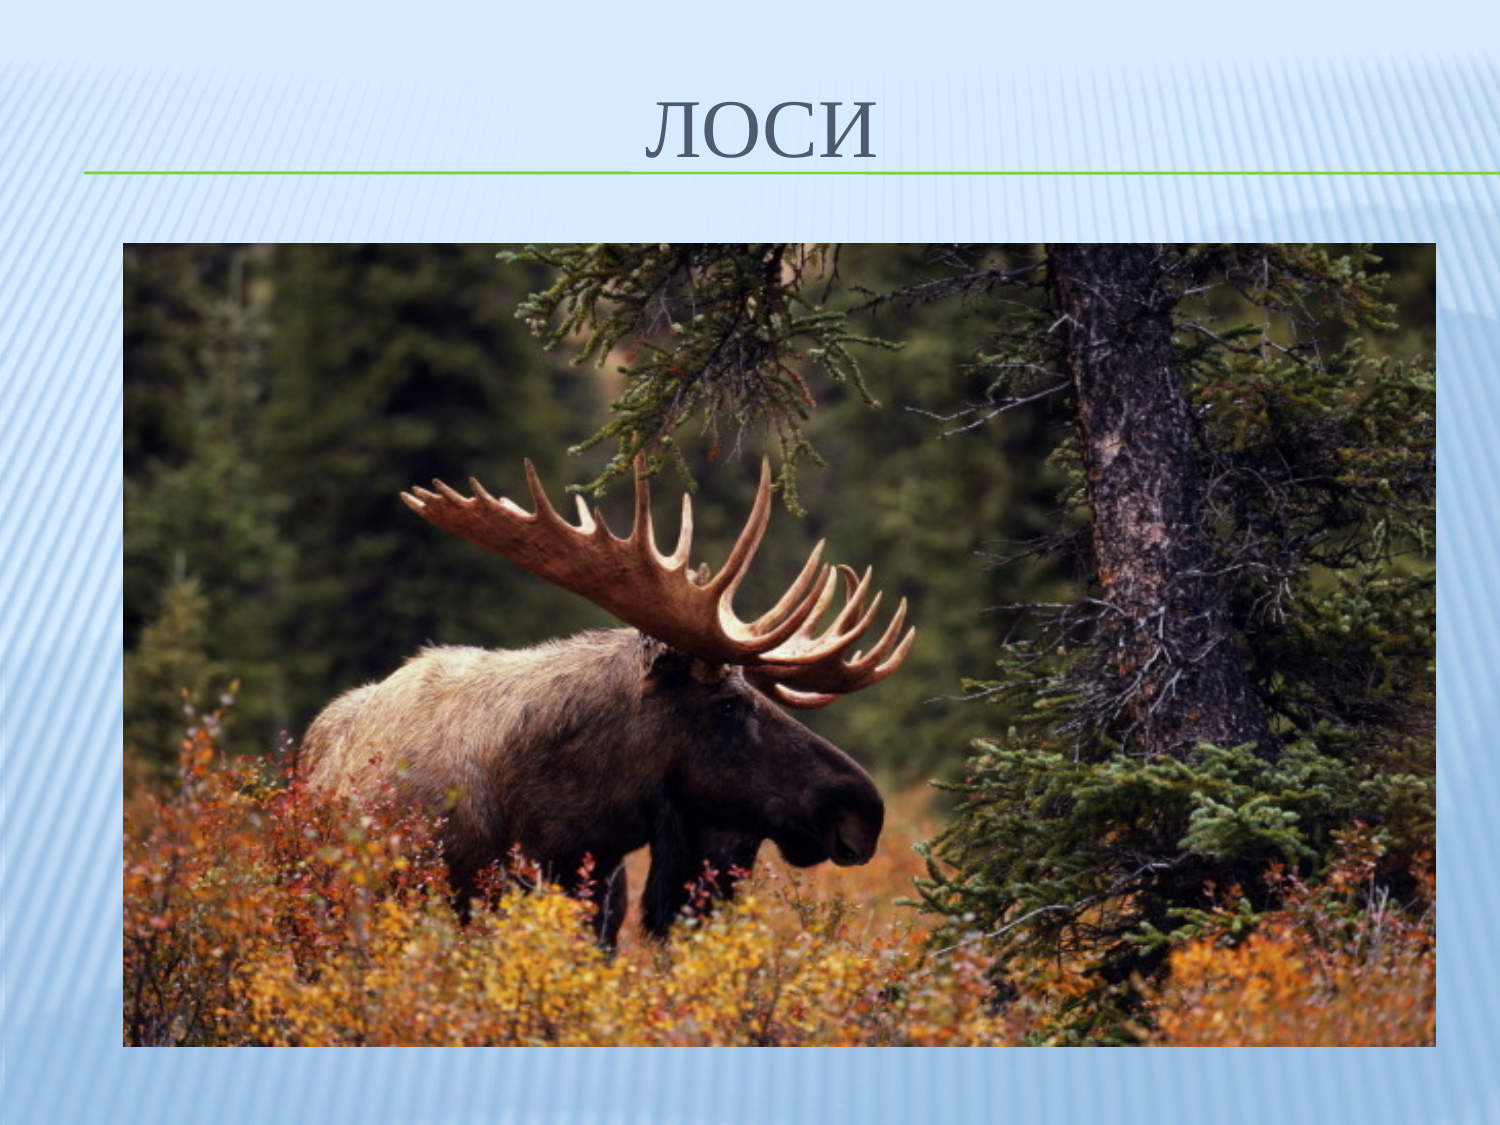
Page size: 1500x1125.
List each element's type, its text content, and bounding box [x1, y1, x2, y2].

title Лоси [49, 75, 1475, 173]
picture [123, 243, 1436, 1048]
